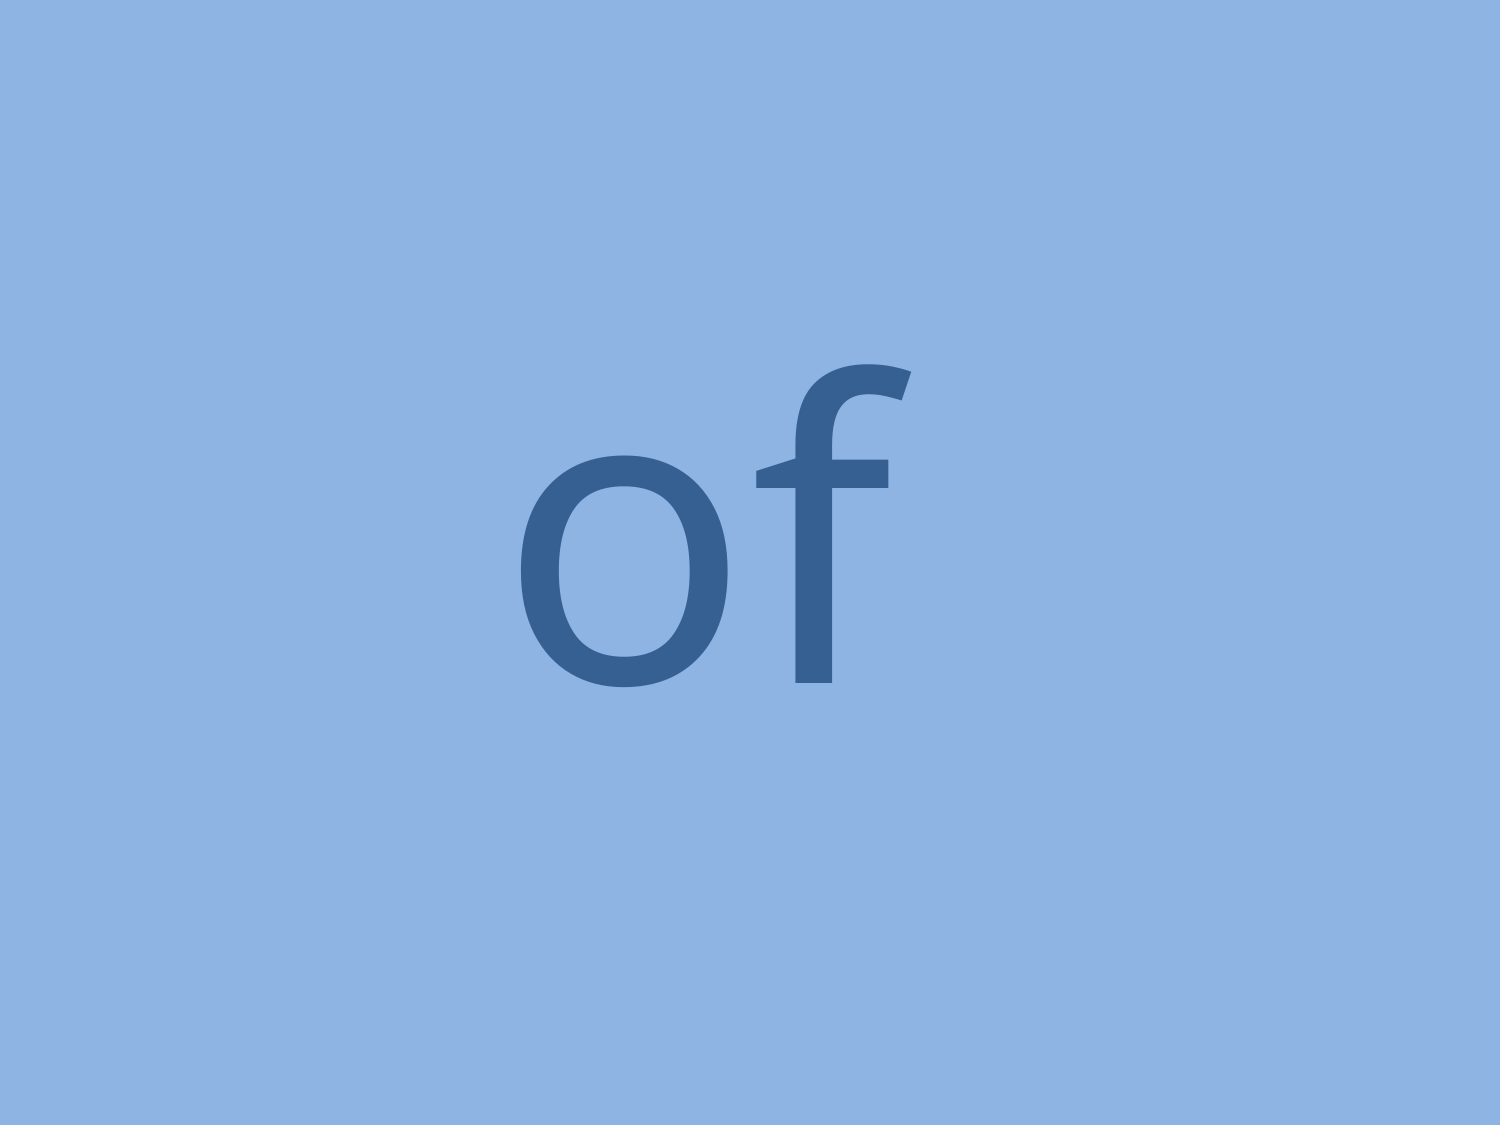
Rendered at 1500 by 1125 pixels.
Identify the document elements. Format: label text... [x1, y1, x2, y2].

text_box of [41, 259, 1459, 775]
